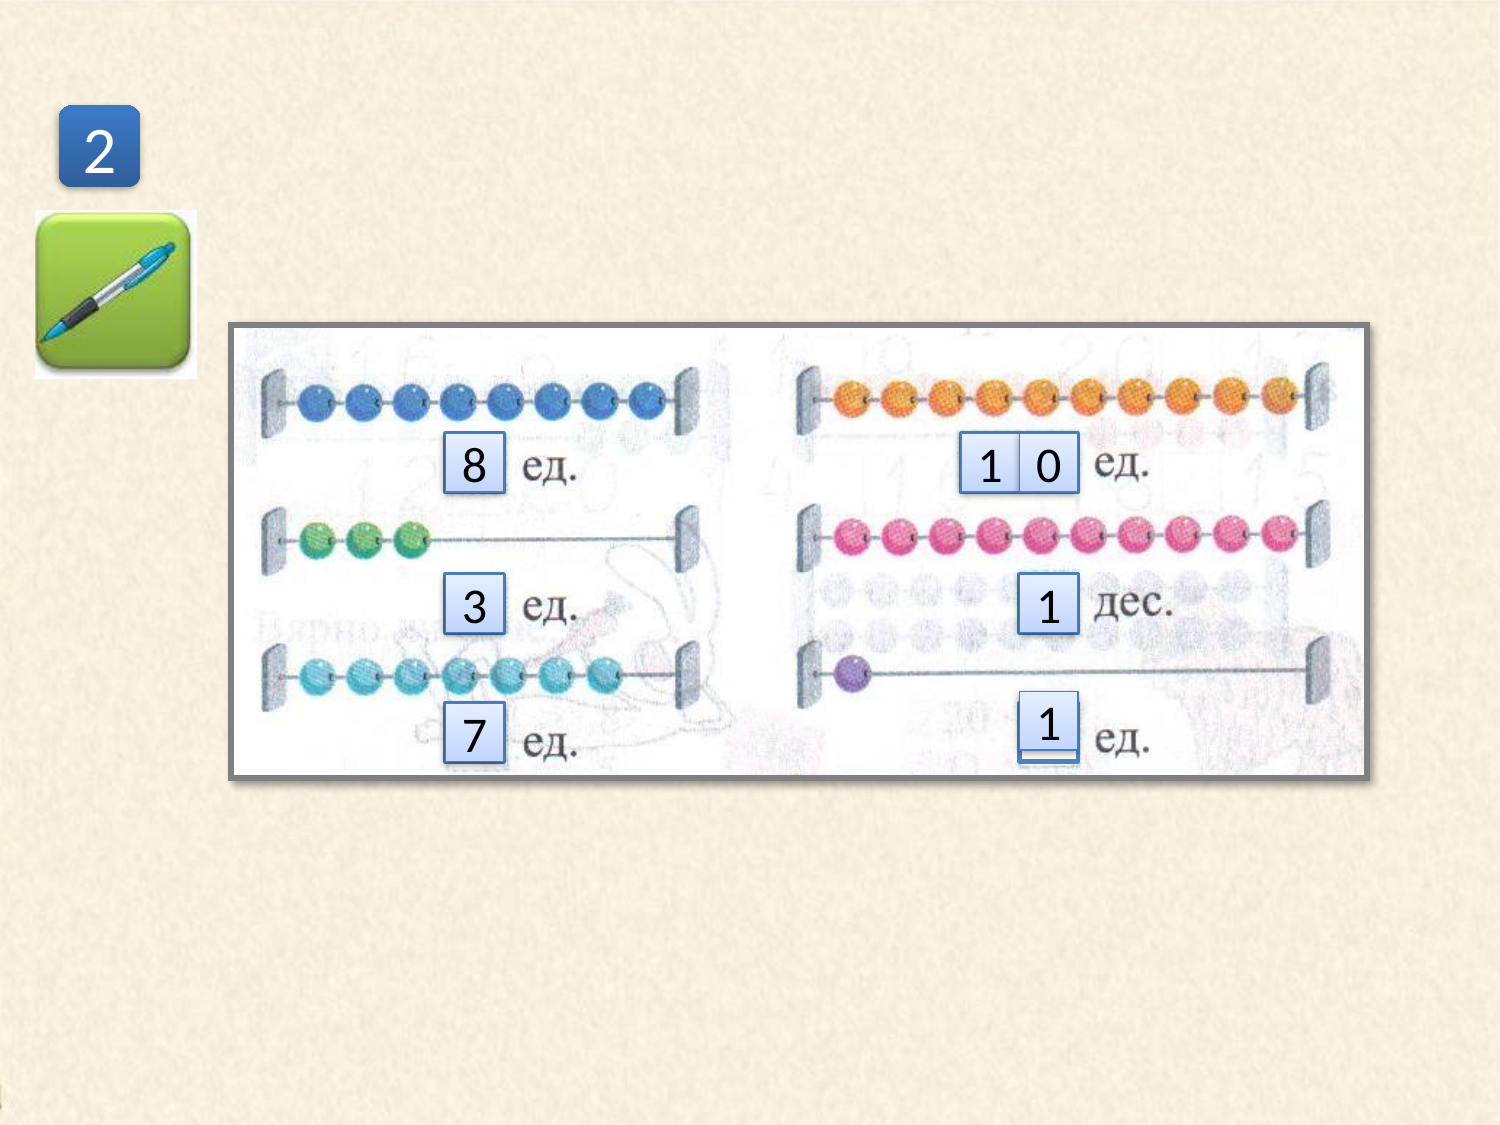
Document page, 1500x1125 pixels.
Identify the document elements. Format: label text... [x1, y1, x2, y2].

picture [0, 0, 1500, 1125]
text_box 2 [58, 105, 141, 188]
